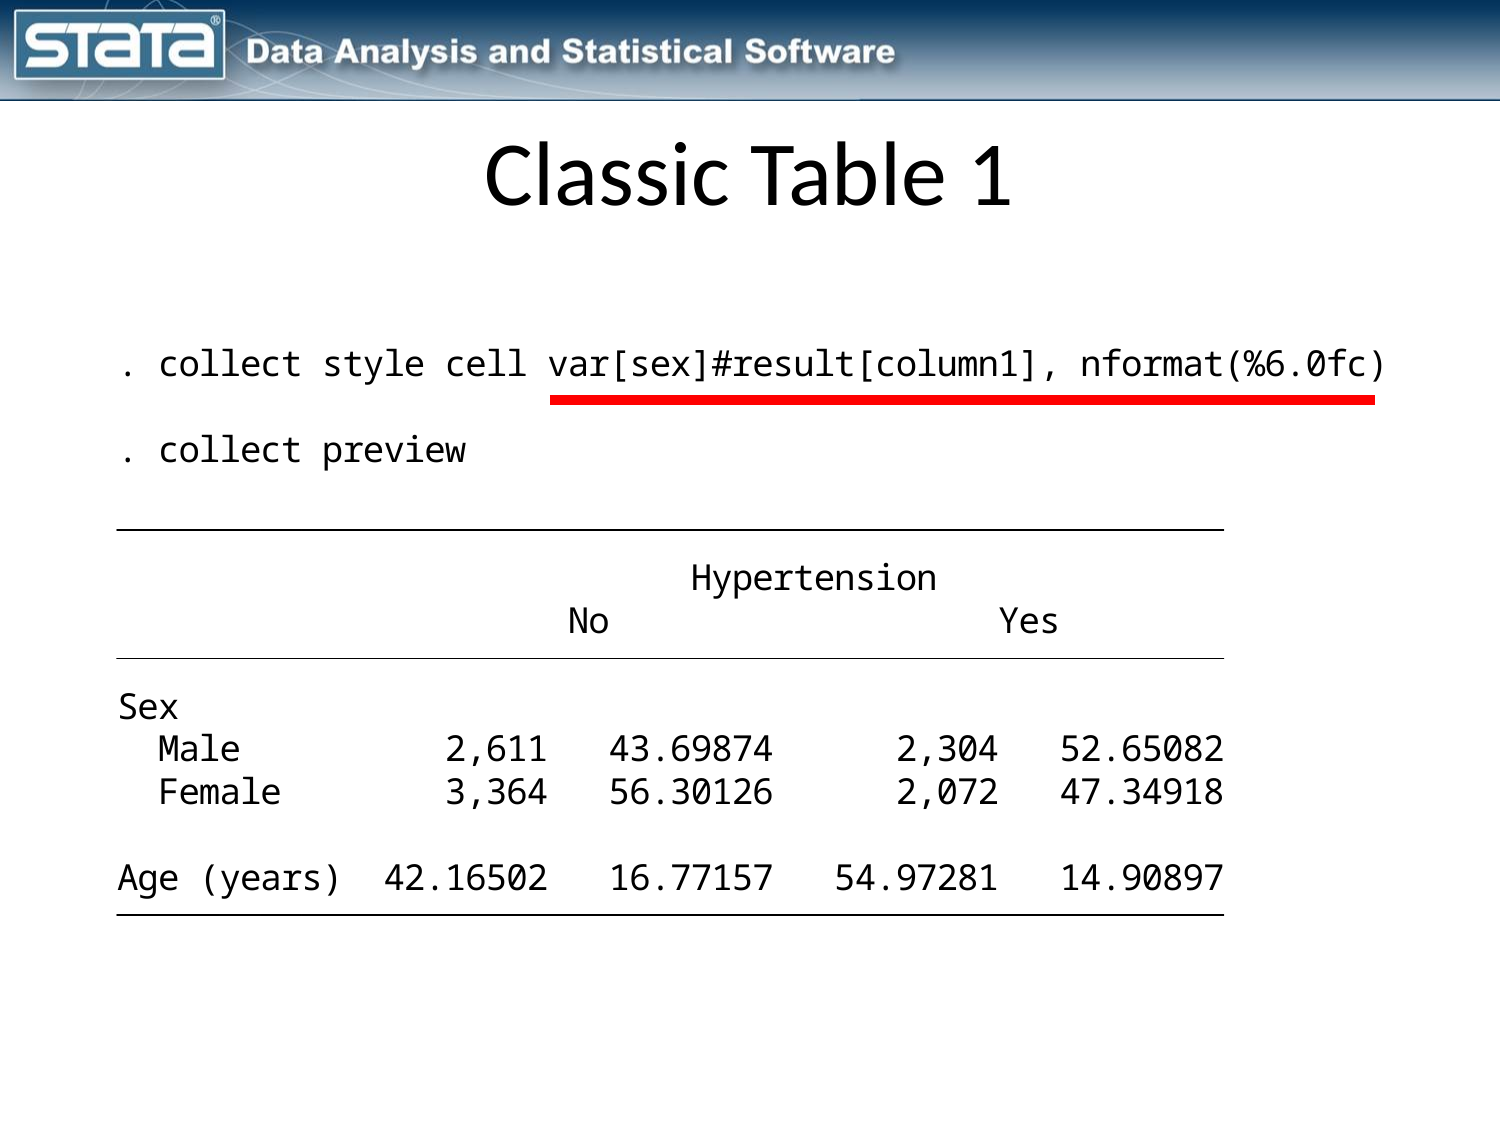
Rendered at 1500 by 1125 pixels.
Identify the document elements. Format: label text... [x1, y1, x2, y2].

picture [99, 338, 1410, 938]
title Classic Table 1 [0, 108, 1500, 238]
picture [0, 0, 1500, 102]
